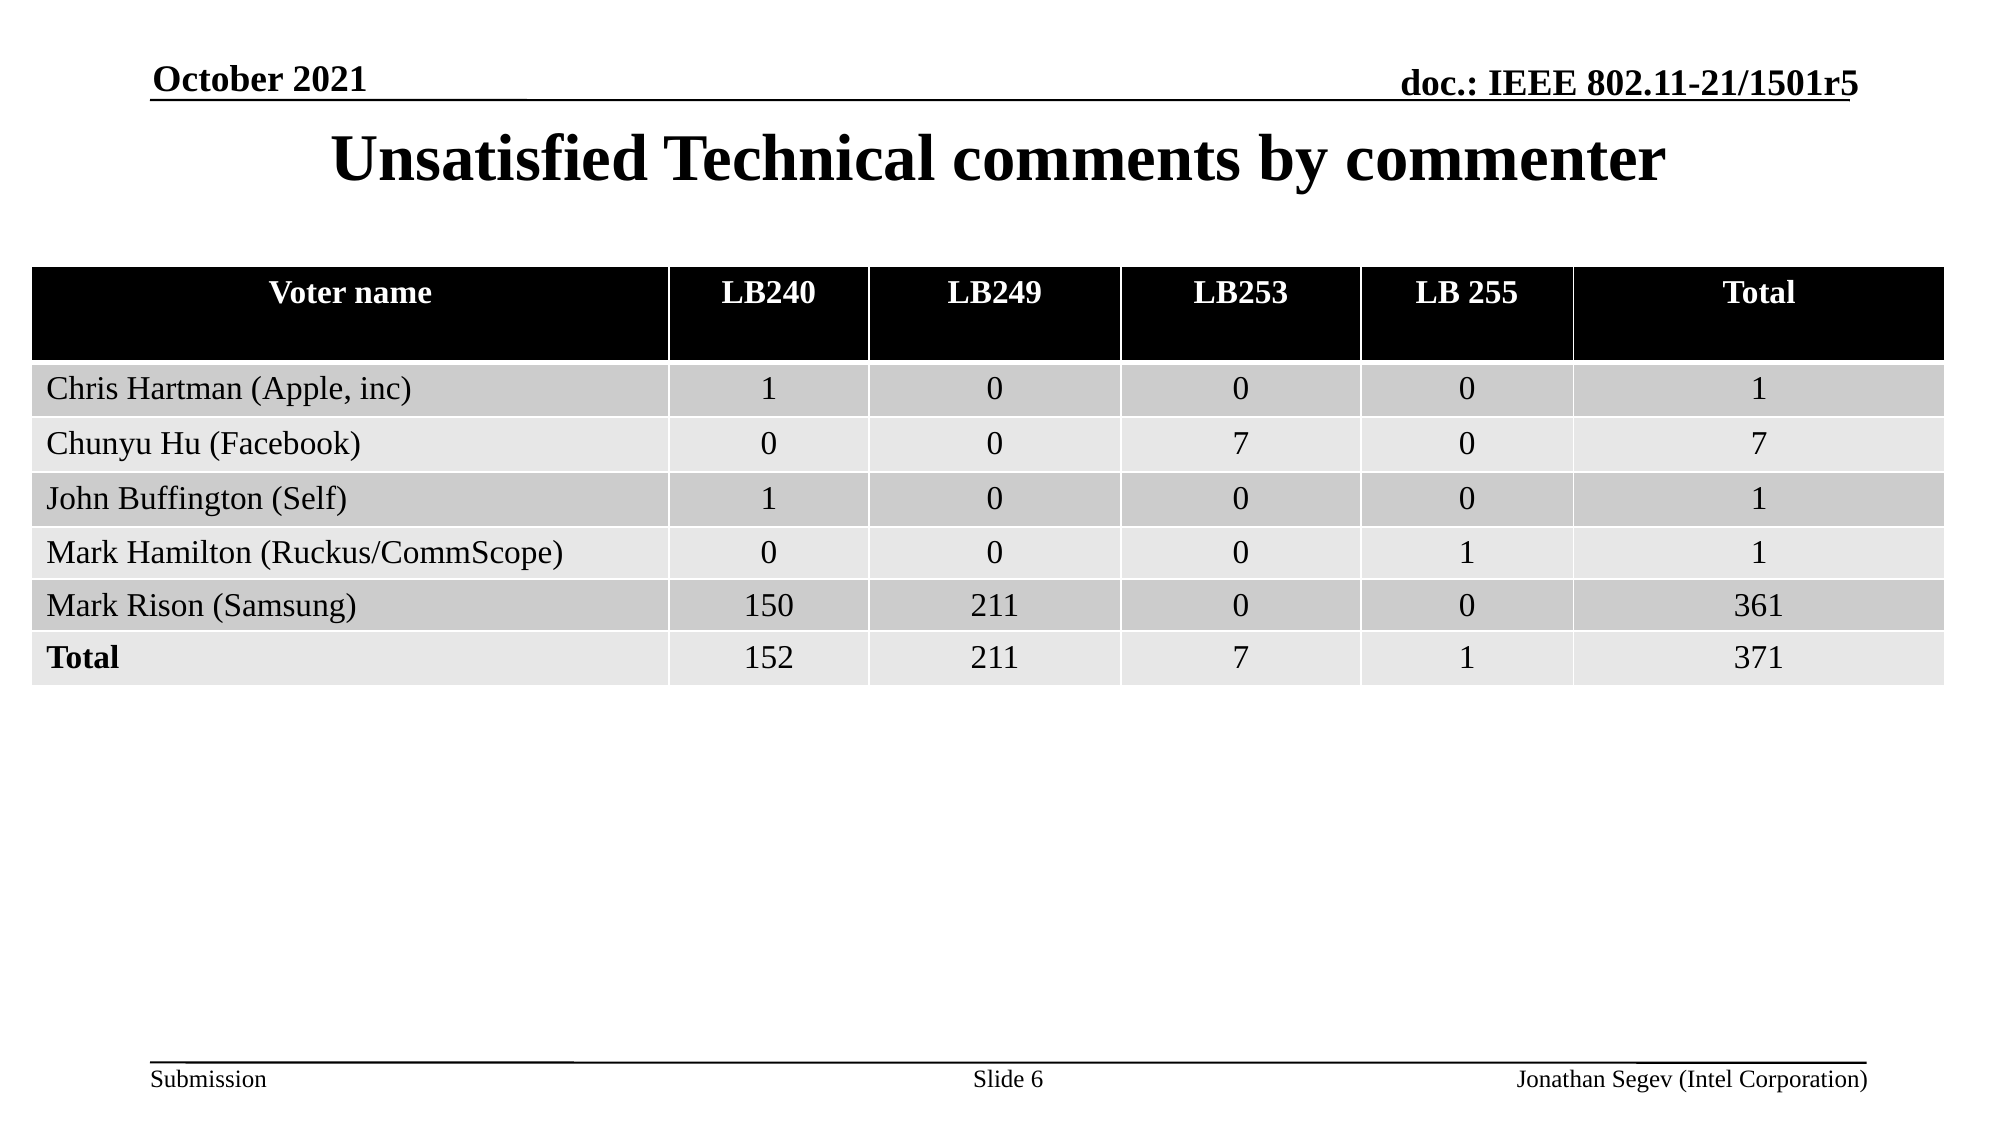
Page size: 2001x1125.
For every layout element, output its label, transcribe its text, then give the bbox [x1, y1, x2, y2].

table_header LB 255 [1362, 267, 1573, 360]
table_cell 1 [1574, 473, 1944, 526]
table_cell 152 [670, 632, 868, 685]
table_cell 1 [1362, 528, 1573, 578]
table_cell 0 [670, 418, 868, 471]
table_cell Mark Hamilton (Ruckus/CommScope) [32, 528, 668, 578]
table_cell Mark Rison (Samsung) [32, 580, 668, 630]
table_cell Chris Hartman (Apple, inc) [32, 365, 668, 416]
table_header LB240 [670, 267, 868, 360]
table_cell 0 [670, 528, 868, 578]
table_header LB253 [1122, 267, 1360, 360]
table_cell 0 [1122, 580, 1360, 630]
table_cell 0 [870, 473, 1120, 526]
table_cell 211 [870, 580, 1120, 630]
table_cell 0 [1362, 418, 1573, 471]
table_cell 0 [870, 418, 1120, 471]
table_header Total [1574, 267, 1944, 360]
table_header Voter name [32, 267, 668, 360]
table_cell 0 [870, 528, 1120, 578]
table_cell 7 [1574, 418, 1944, 471]
table_cell John Buffington (Self) [32, 473, 668, 526]
table_cell 371 [1574, 632, 1944, 685]
table_cell 211 [870, 632, 1120, 685]
table_cell 0 [870, 365, 1120, 416]
table_cell 1 [1362, 632, 1573, 685]
table_cell 7 [1122, 418, 1360, 471]
title Unsatisfied Technical comments by commenter [149, 112, 1850, 196]
table_cell 0 [1122, 365, 1360, 416]
table_cell 1 [670, 365, 868, 416]
table_cell 1 [670, 473, 868, 526]
table_cell 0 [1122, 473, 1360, 526]
table_cell 1 [1574, 528, 1944, 578]
table_header LB249 [870, 267, 1120, 360]
footer Jonathan Segev (Intel Corporation) [1171, 1061, 1869, 1093]
table_cell 361 [1574, 580, 1944, 630]
table_cell 0 [1362, 365, 1573, 416]
table_cell 1 [1574, 365, 1944, 416]
table_cell Chunyu Hu (Facebook) [32, 418, 668, 471]
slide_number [152, 54, 563, 100]
slide_number Slide 6 [950, 1061, 1067, 1123]
table_cell 150 [670, 580, 868, 630]
table_cell Total [32, 632, 668, 685]
table_cell 7 [1122, 632, 1360, 685]
table_cell 0 [1362, 580, 1573, 630]
table_cell 0 [1122, 528, 1360, 578]
table_cell 0 [1362, 473, 1573, 526]
